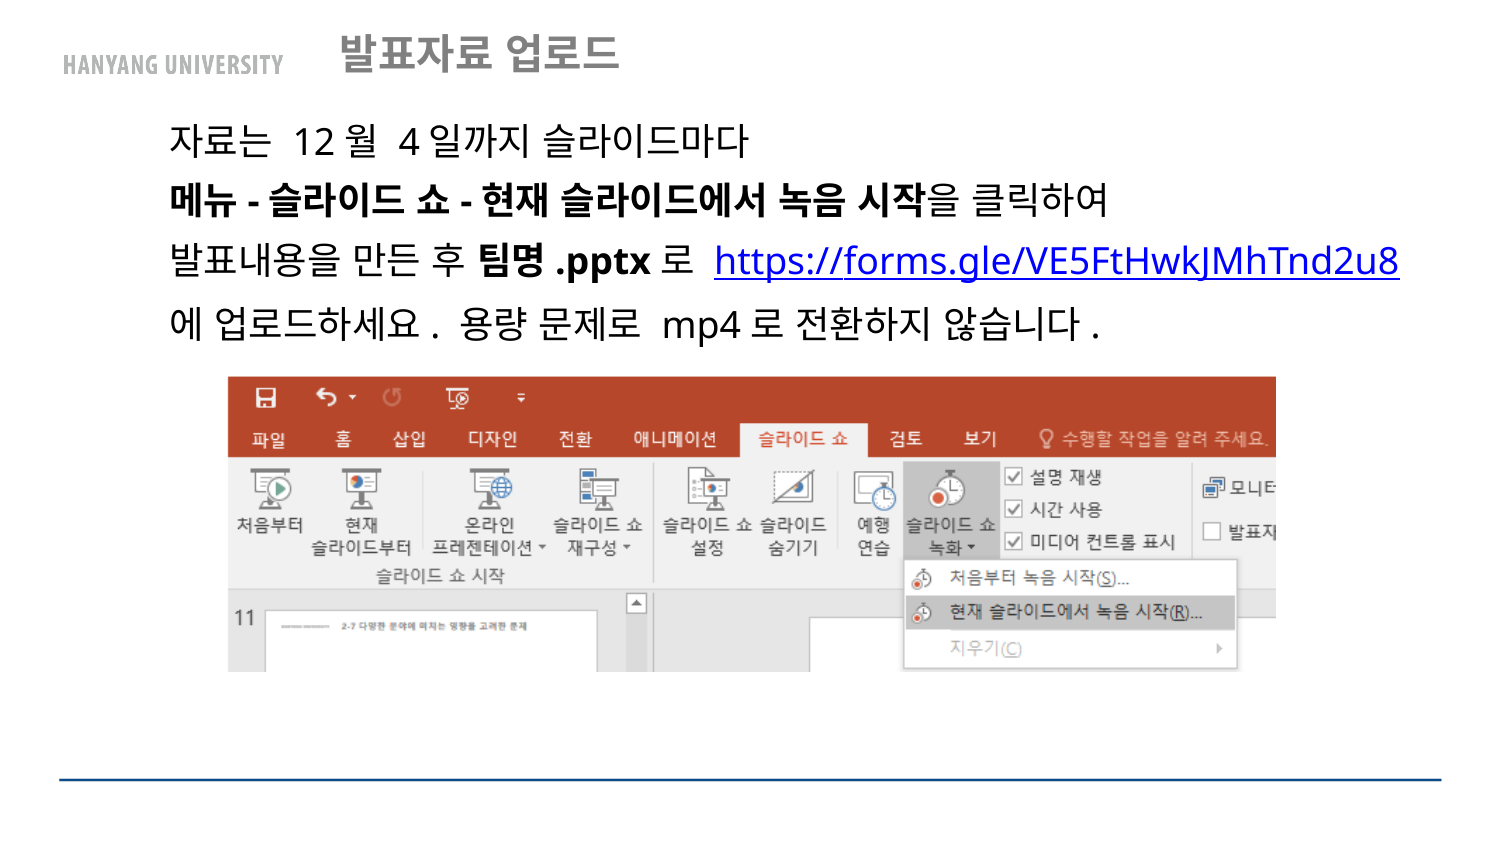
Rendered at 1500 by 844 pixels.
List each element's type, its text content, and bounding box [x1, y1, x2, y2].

text_box 자료는 12월 4일까지 슬라이드마다 메뉴-슬라이드 쇼-현재 슬라이드에서 녹음 시작을 클릭하여 발표내용을 만든 후 팀명.pptx로 https://forms.gle/VE5FtHwkJMhTnd2u8 에 업로드하세요. 용량 문제로 mp4로 전환하지 않습니다. [154, 97, 1415, 354]
picture [0, 0, 1500, 844]
list 발표자료 업로드 [324, 20, 1365, 75]
